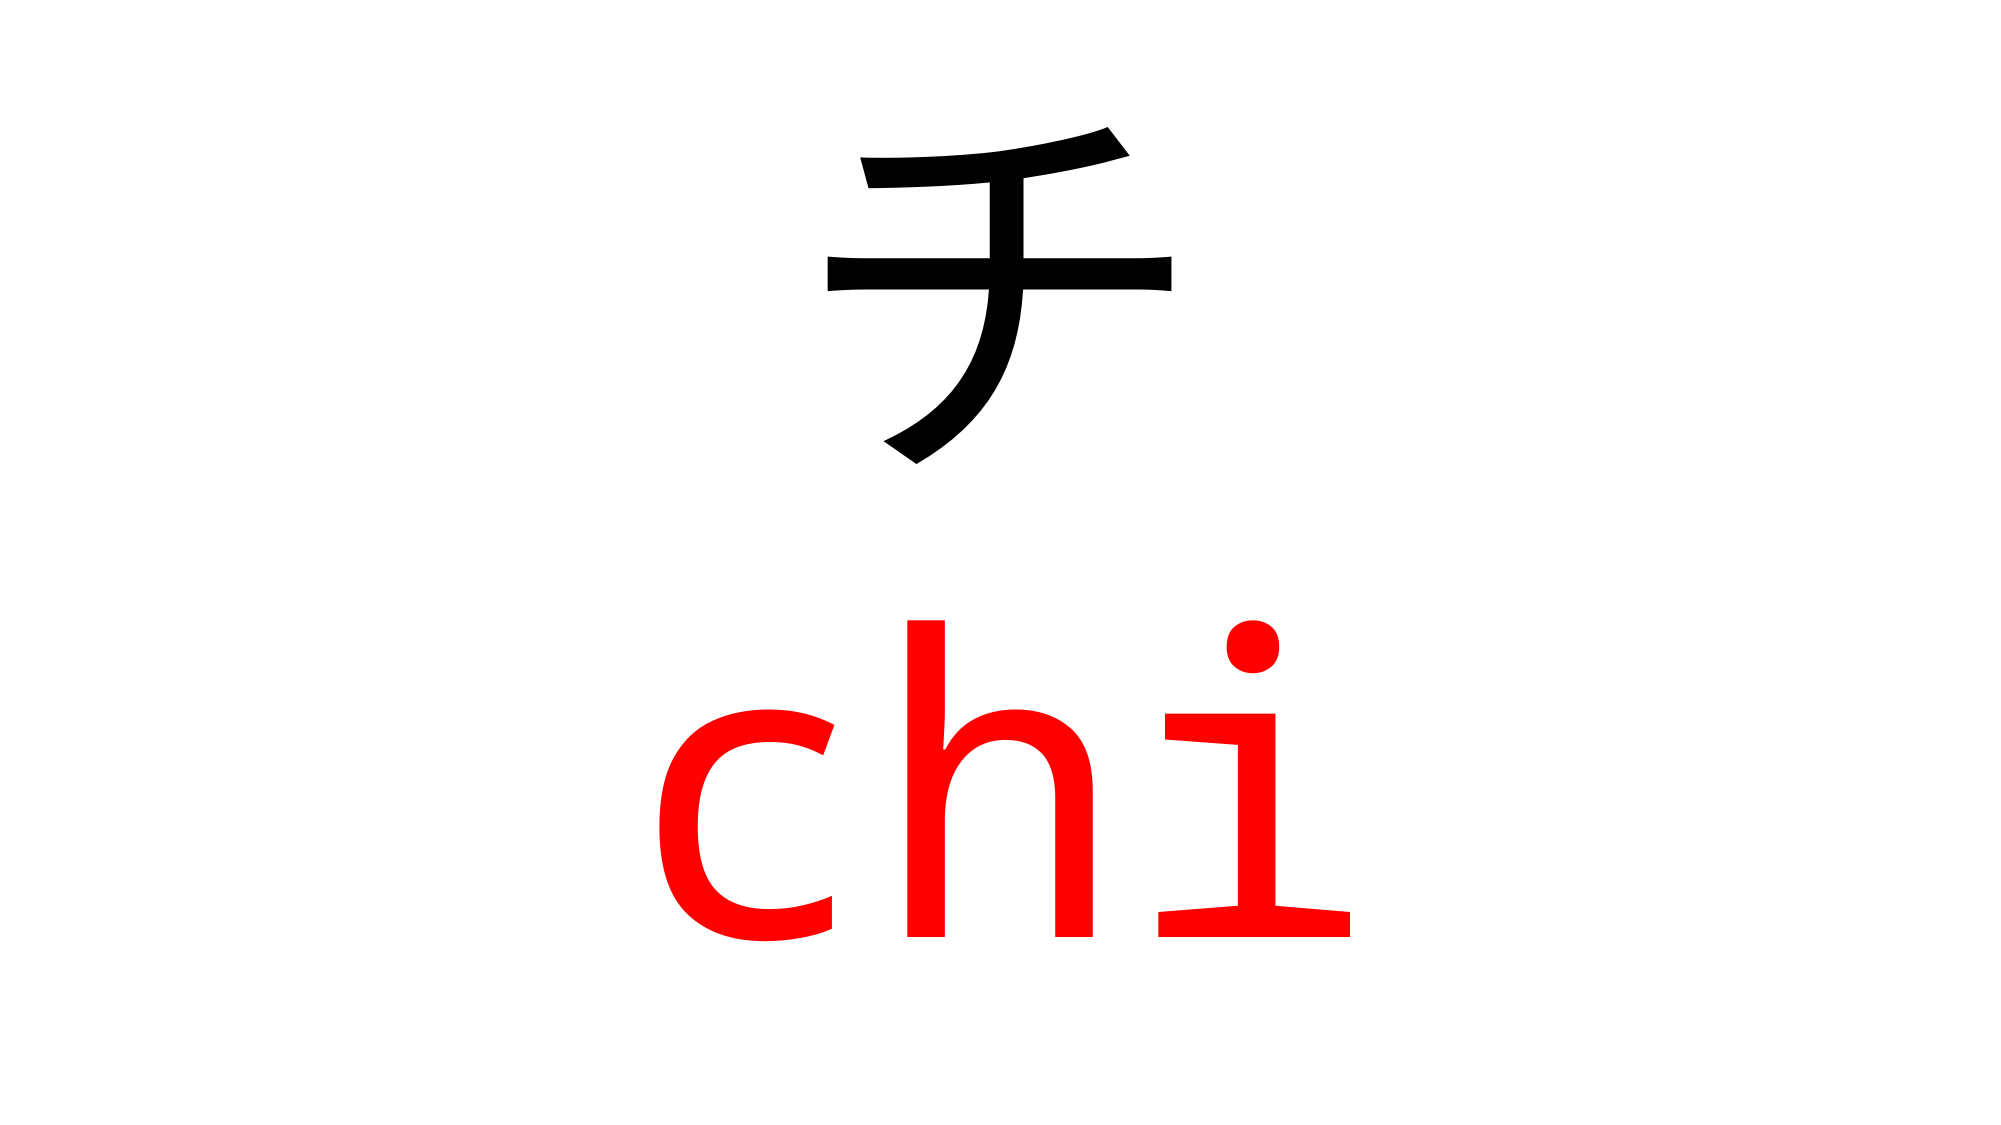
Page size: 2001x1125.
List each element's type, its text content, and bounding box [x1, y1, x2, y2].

text_box chi [249, 562, 1750, 1036]
title チ [249, 71, 1750, 545]
